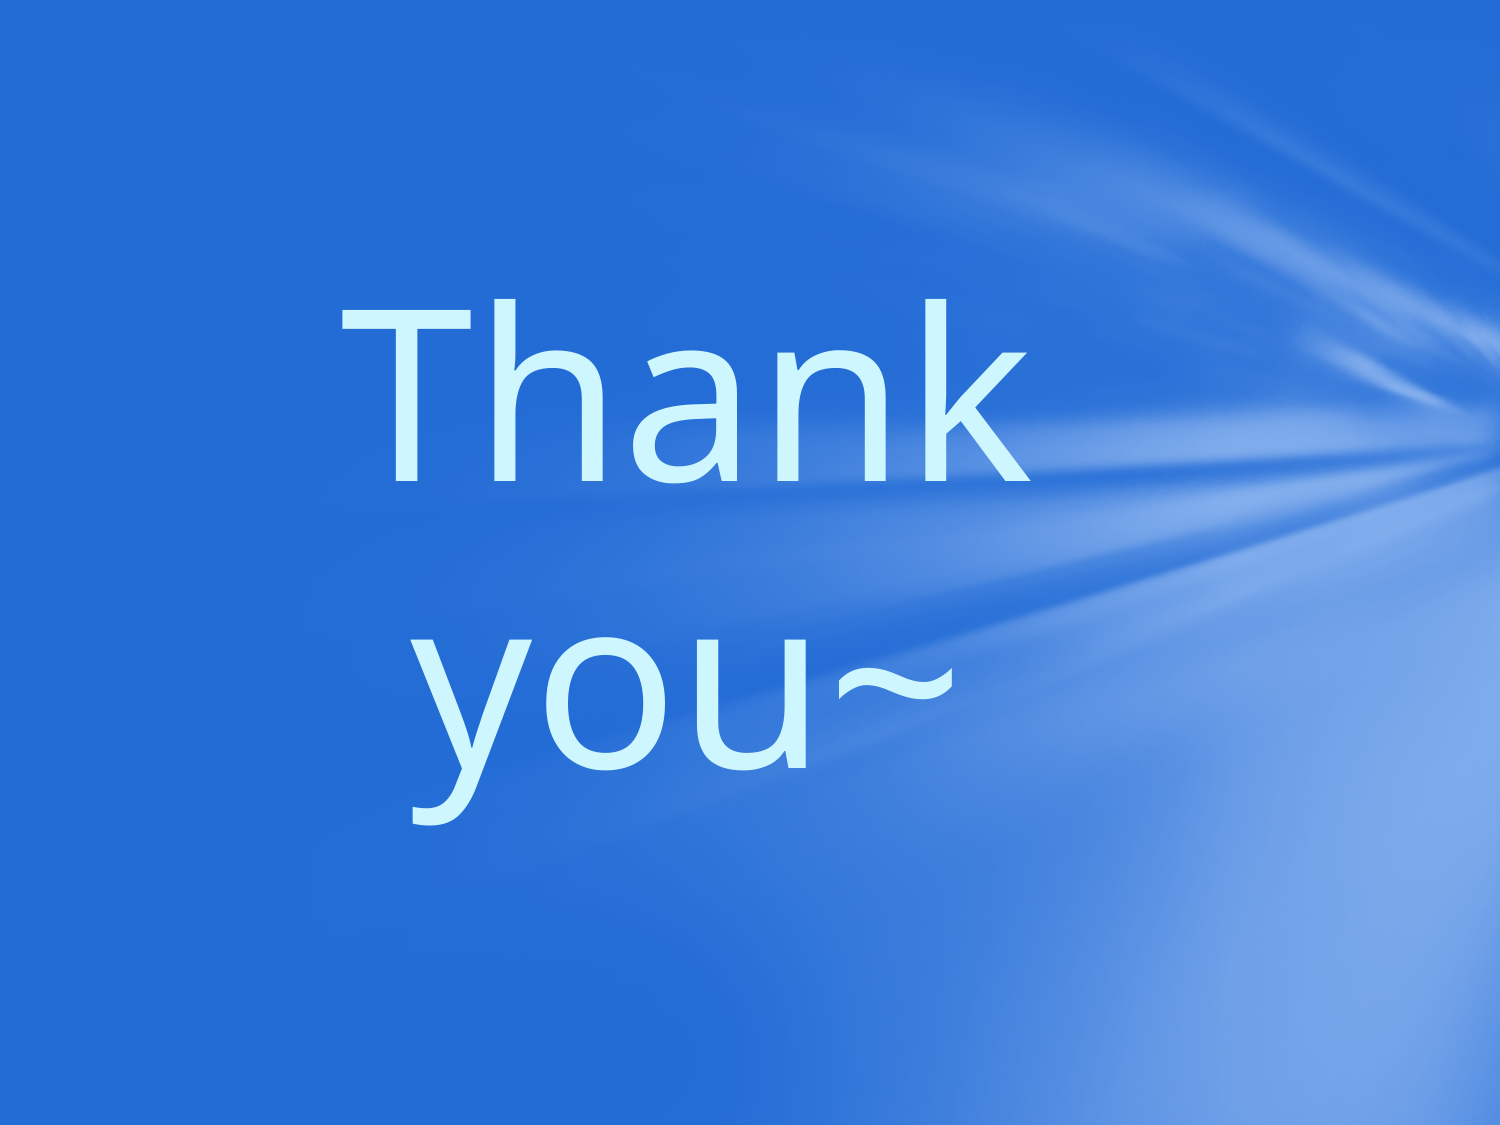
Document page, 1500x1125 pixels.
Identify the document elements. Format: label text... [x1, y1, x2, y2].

list Thank you~ [57, 42, 1318, 1015]
